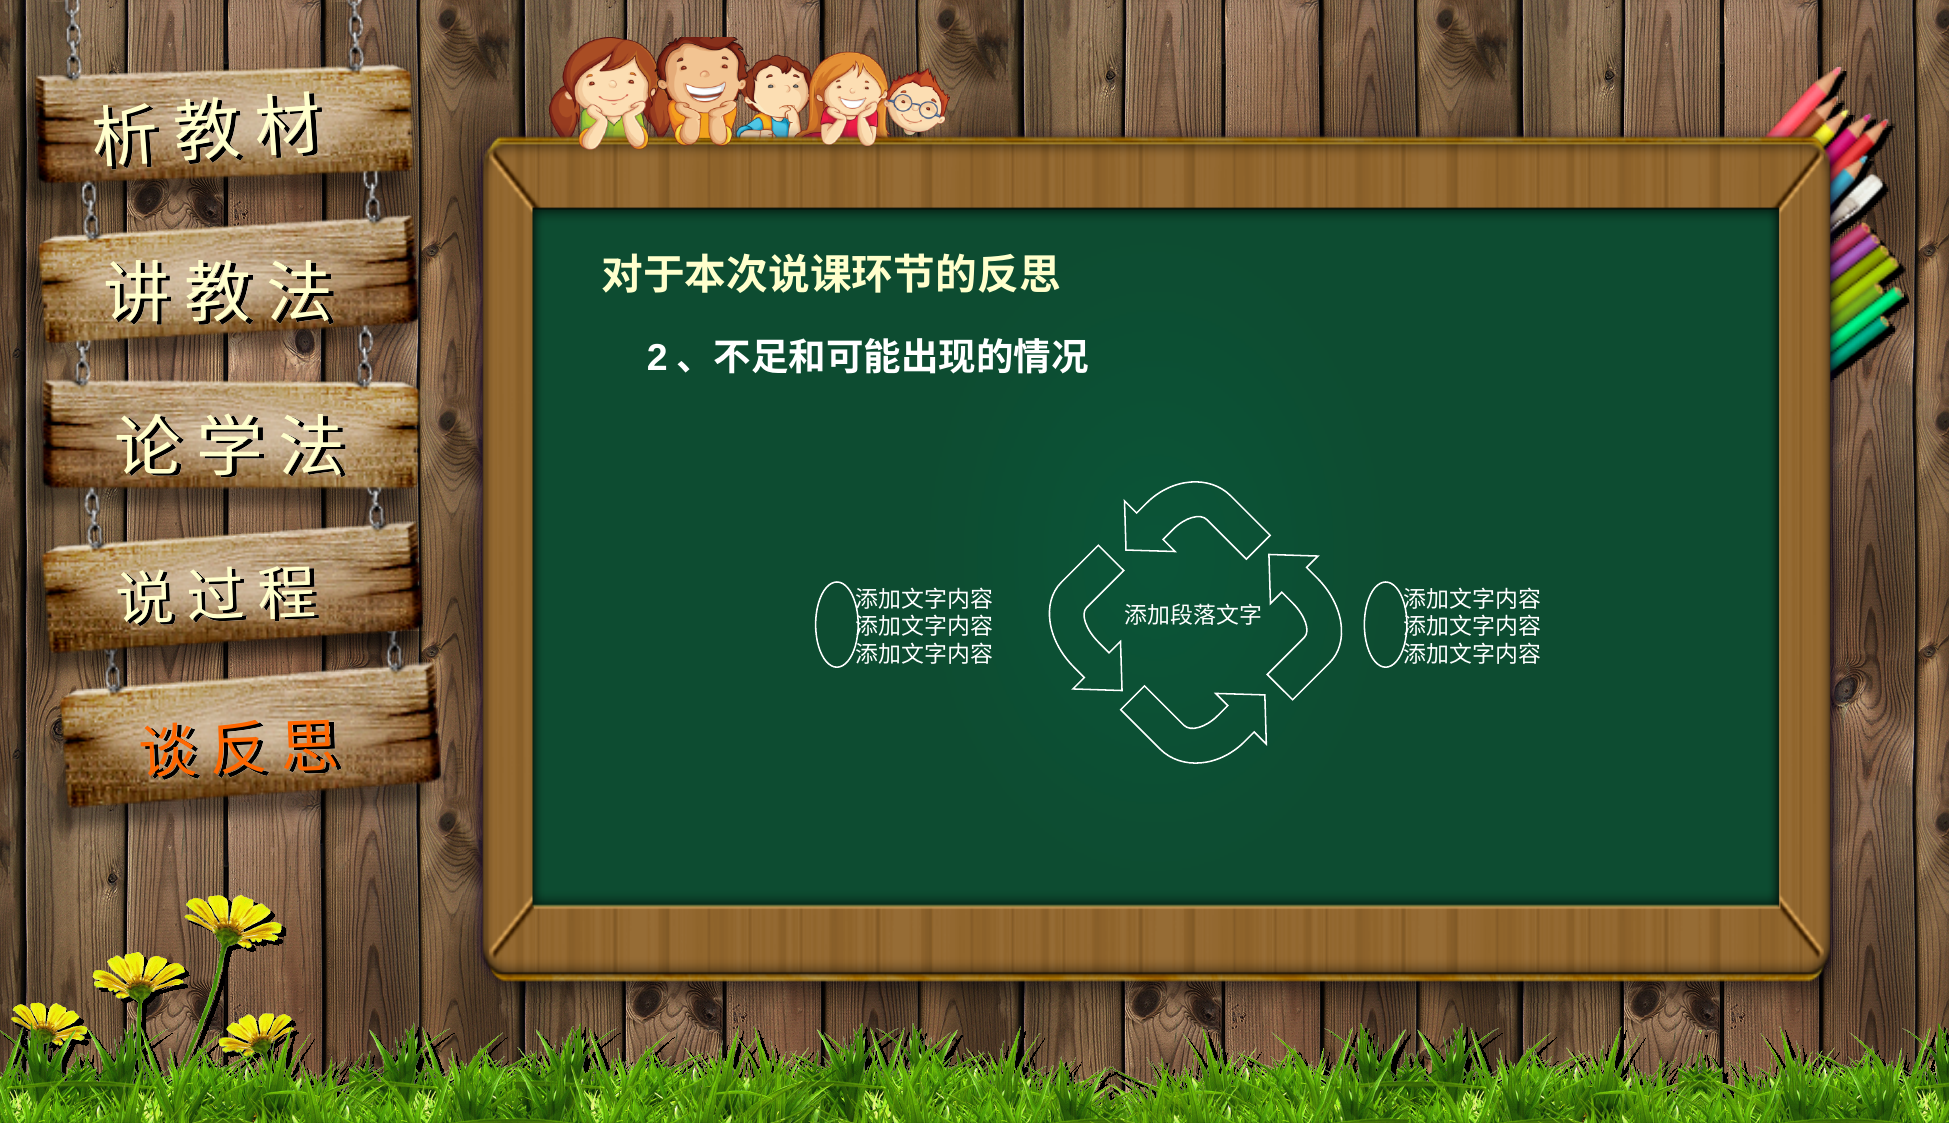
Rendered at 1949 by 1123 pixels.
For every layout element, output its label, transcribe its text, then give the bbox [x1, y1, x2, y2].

text_box 对于本次说课环节的反思 [586, 240, 1076, 306]
text_box 2、不足和可能出现的情况 [632, 325, 1140, 386]
picture [0, 0, 1949, 1123]
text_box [1364, 579, 1552, 673]
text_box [1038, 473, 1353, 772]
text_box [815, 579, 1003, 673]
